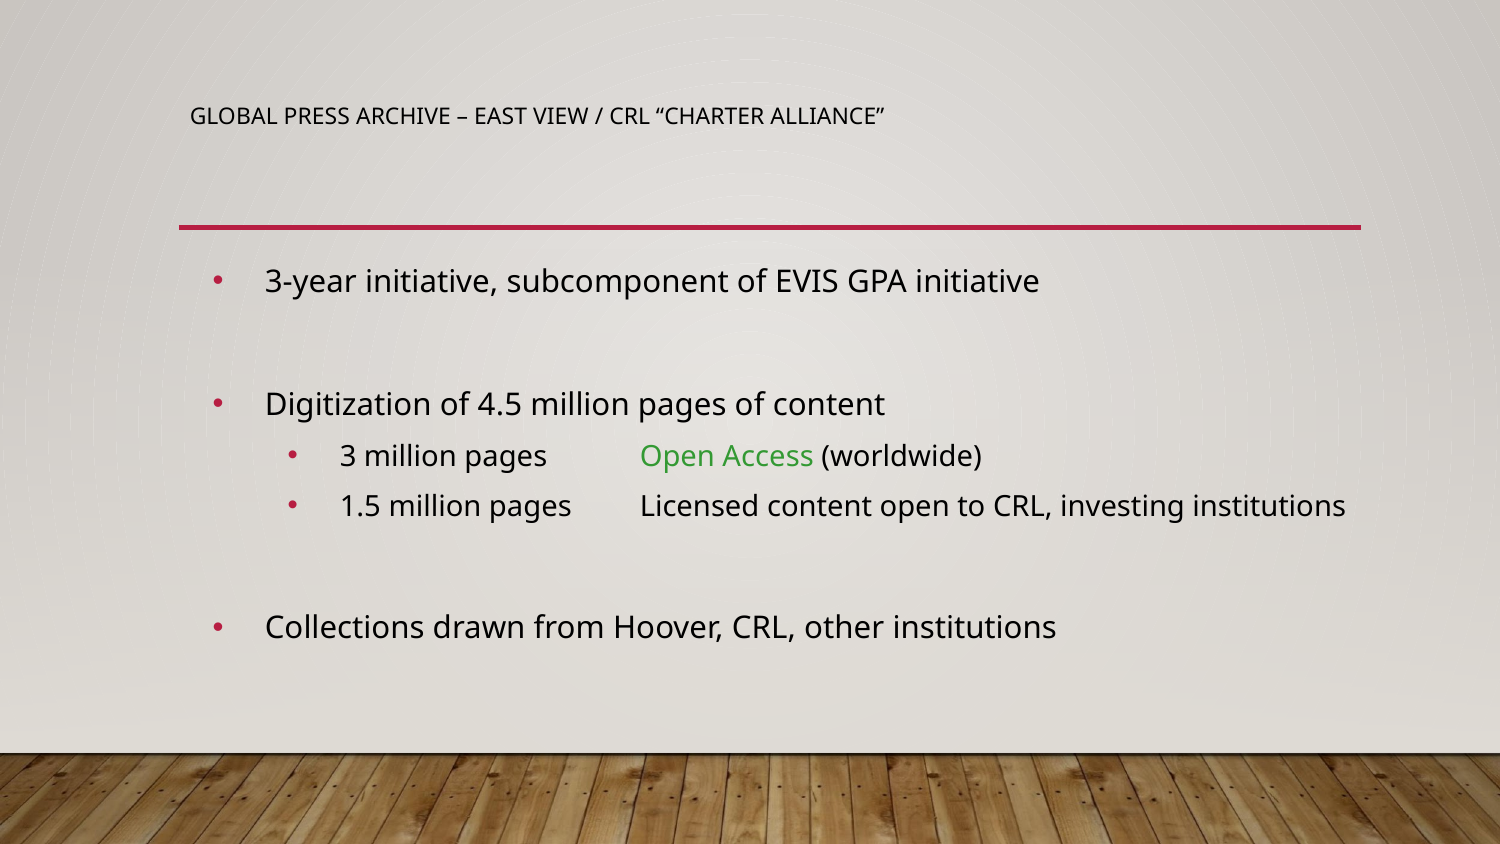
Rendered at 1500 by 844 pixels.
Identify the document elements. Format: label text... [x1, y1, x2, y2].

list 3-year initiative, subcomponent of EVIS GPA initiative Digitization of 4.5 million pages of content 3 million pages Open Access (worldwide) 1.5 million pages Licensed content open to CRL, investing institutions Collections drawn from Hoover, CRL, other institutions [178, 247, 1361, 673]
title GLOBAL PRESS ARCHIVE – EAST VIEW / CRL “CHARTER ALLIANCE” [178, 98, 1361, 229]
picture [0, 753, 1500, 844]
